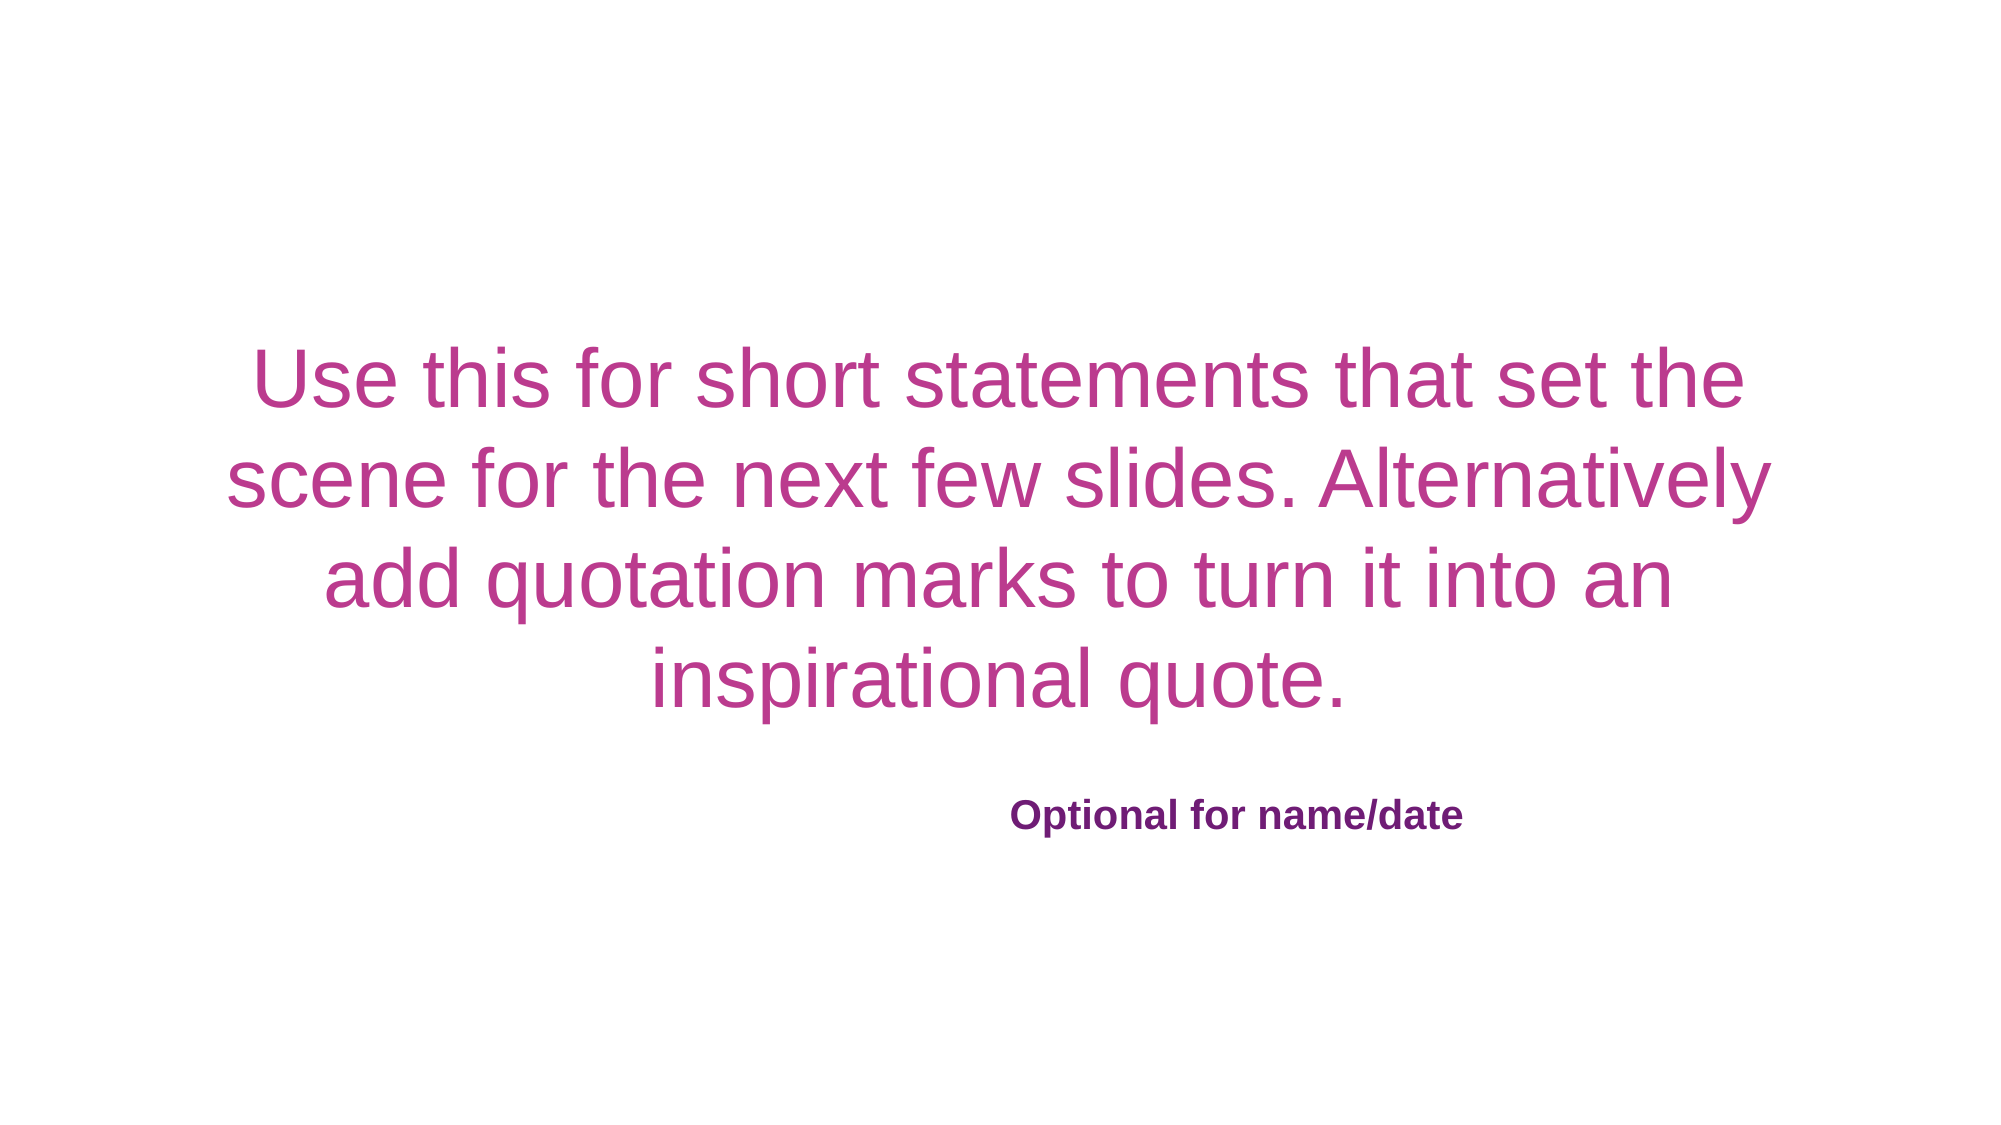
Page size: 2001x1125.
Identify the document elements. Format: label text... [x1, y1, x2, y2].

text_box Optional for name/date [554, 780, 1479, 846]
text_box Use this for short statements that set the scene for the next few slides. Alternatively add quotation marks to turn it into an inspirational quote. [189, 316, 1811, 732]
